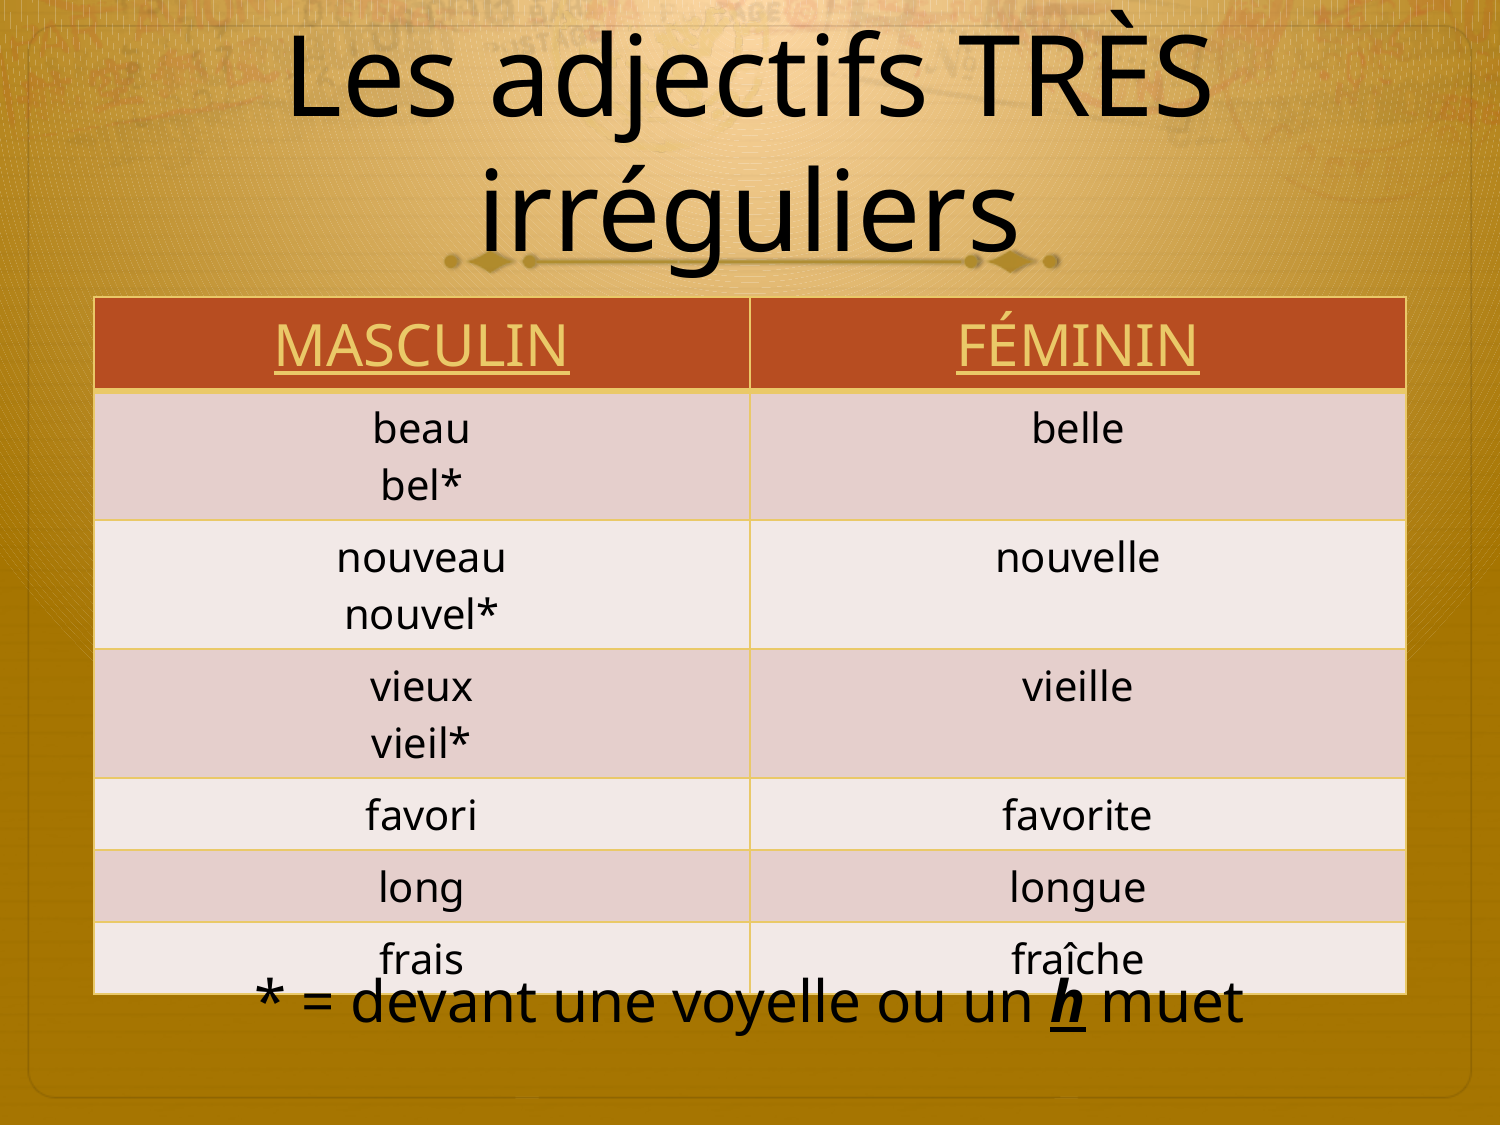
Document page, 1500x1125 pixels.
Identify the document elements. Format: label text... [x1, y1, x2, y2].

table_cell vieux vieil* [95, 650, 749, 777]
table_cell nouveau nouvel* [95, 521, 749, 648]
table_cell favorite [751, 779, 1405, 849]
table_cell frais [95, 923, 749, 993]
table_header MASCULIN [95, 298, 749, 388]
table_cell favori [95, 779, 749, 849]
table_header FÉMININ [751, 298, 1405, 388]
text_box * = devant une voyelle ou un h muet [240, 957, 1260, 1042]
table_cell longue [751, 851, 1405, 921]
table_cell nouvelle [751, 521, 1405, 648]
table_cell fraîche [751, 923, 1405, 993]
picture [0, 0, 1500, 1125]
title Les adjectifs TRÈS irréguliers [93, 45, 1407, 233]
table_cell belle [751, 394, 1405, 519]
table_cell vieille [751, 650, 1405, 777]
table_cell long [95, 851, 749, 921]
table_cell beau bel* [95, 394, 749, 519]
